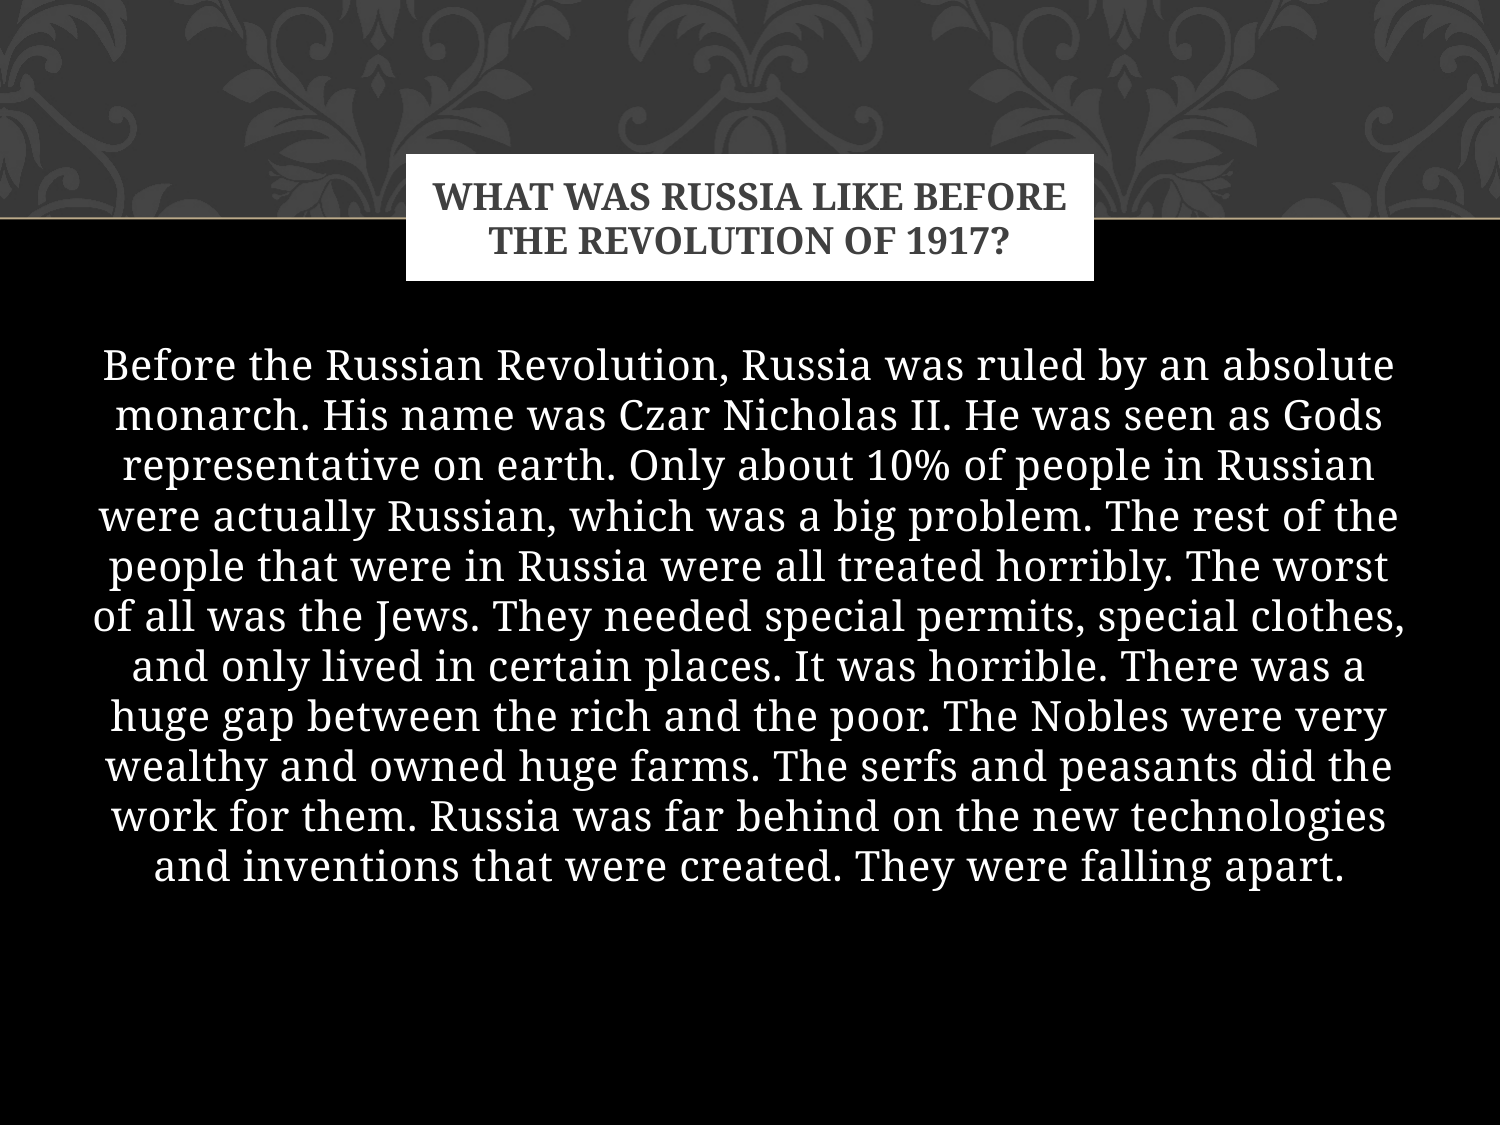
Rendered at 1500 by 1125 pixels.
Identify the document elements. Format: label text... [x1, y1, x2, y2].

list Before the Russian Revolution, Russia was ruled by an absolute monarch. His name was Czar Nicholas II. He was seen as Gods representative on earth. Only about 10% of people in Russian were actually Russian, which was a big problem. The rest of the people that were in Russia were all treated horribly. The worst of all was the Jews. They needed special permits, special clothes, and only lived in certain places. It was horrible. There was a huge gap between the rich and the poor. The Nobles were very wealthy and owned huge farms. The serfs and peasants did the work for them. Russia was far behind on the new technologies and inventions that were created. They were falling apart. [75, 331, 1425, 1000]
title What was Russia like before the Revolution of 1917? [406, 154, 1094, 281]
